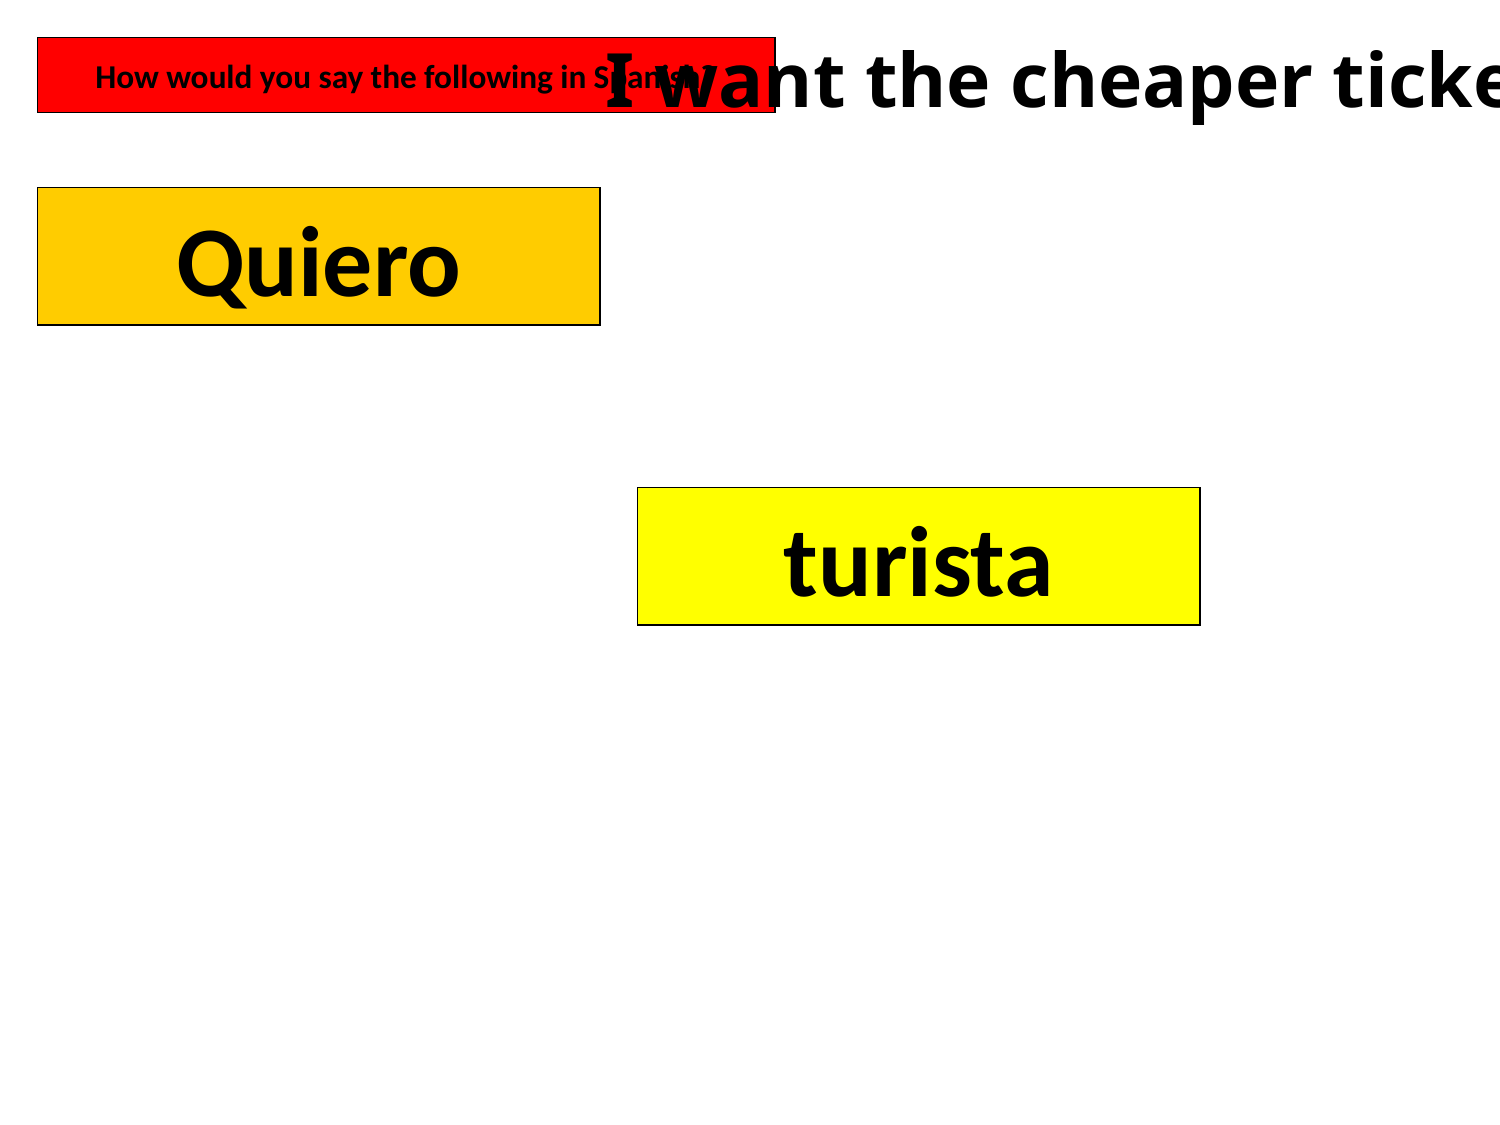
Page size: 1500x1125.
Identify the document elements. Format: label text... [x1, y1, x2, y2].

text_box Quiero [37, 187, 600, 325]
text_box I want the cheaper ticket [591, 24, 1500, 130]
text_box turista [637, 487, 1200, 625]
text_box How would you say the following in Spanish? [37, 37, 591, 113]
